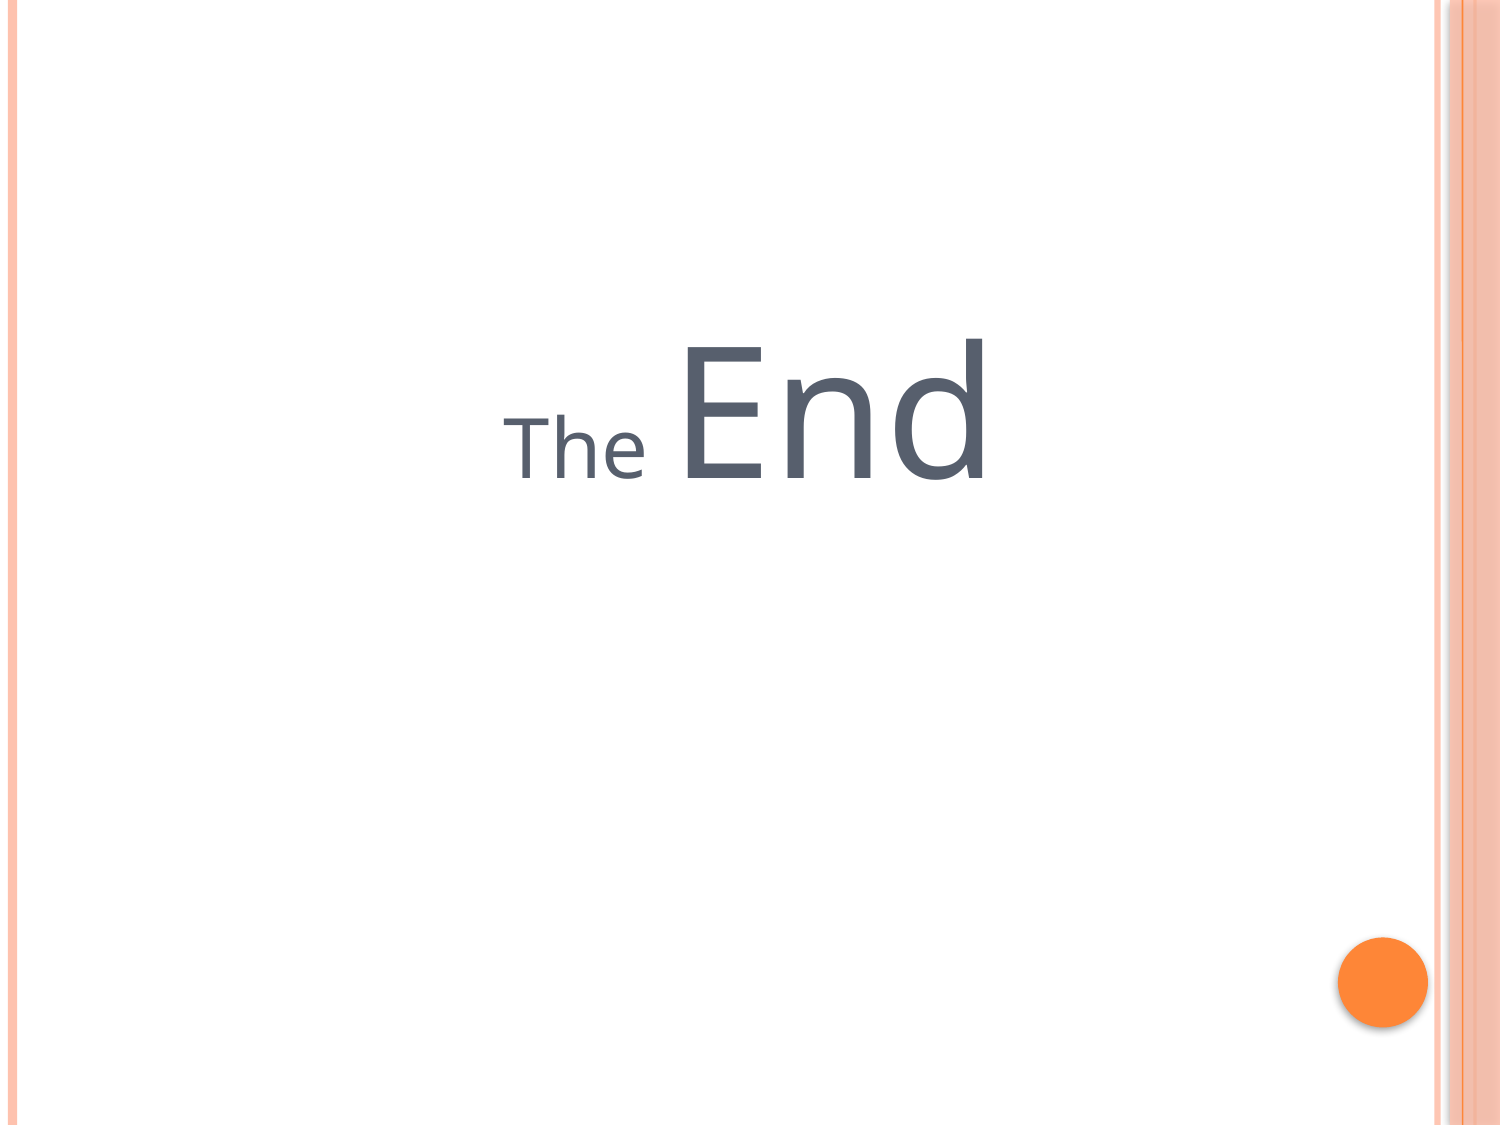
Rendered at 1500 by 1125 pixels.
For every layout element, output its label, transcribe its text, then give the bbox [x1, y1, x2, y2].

list The End [0, 287, 1113, 1062]
